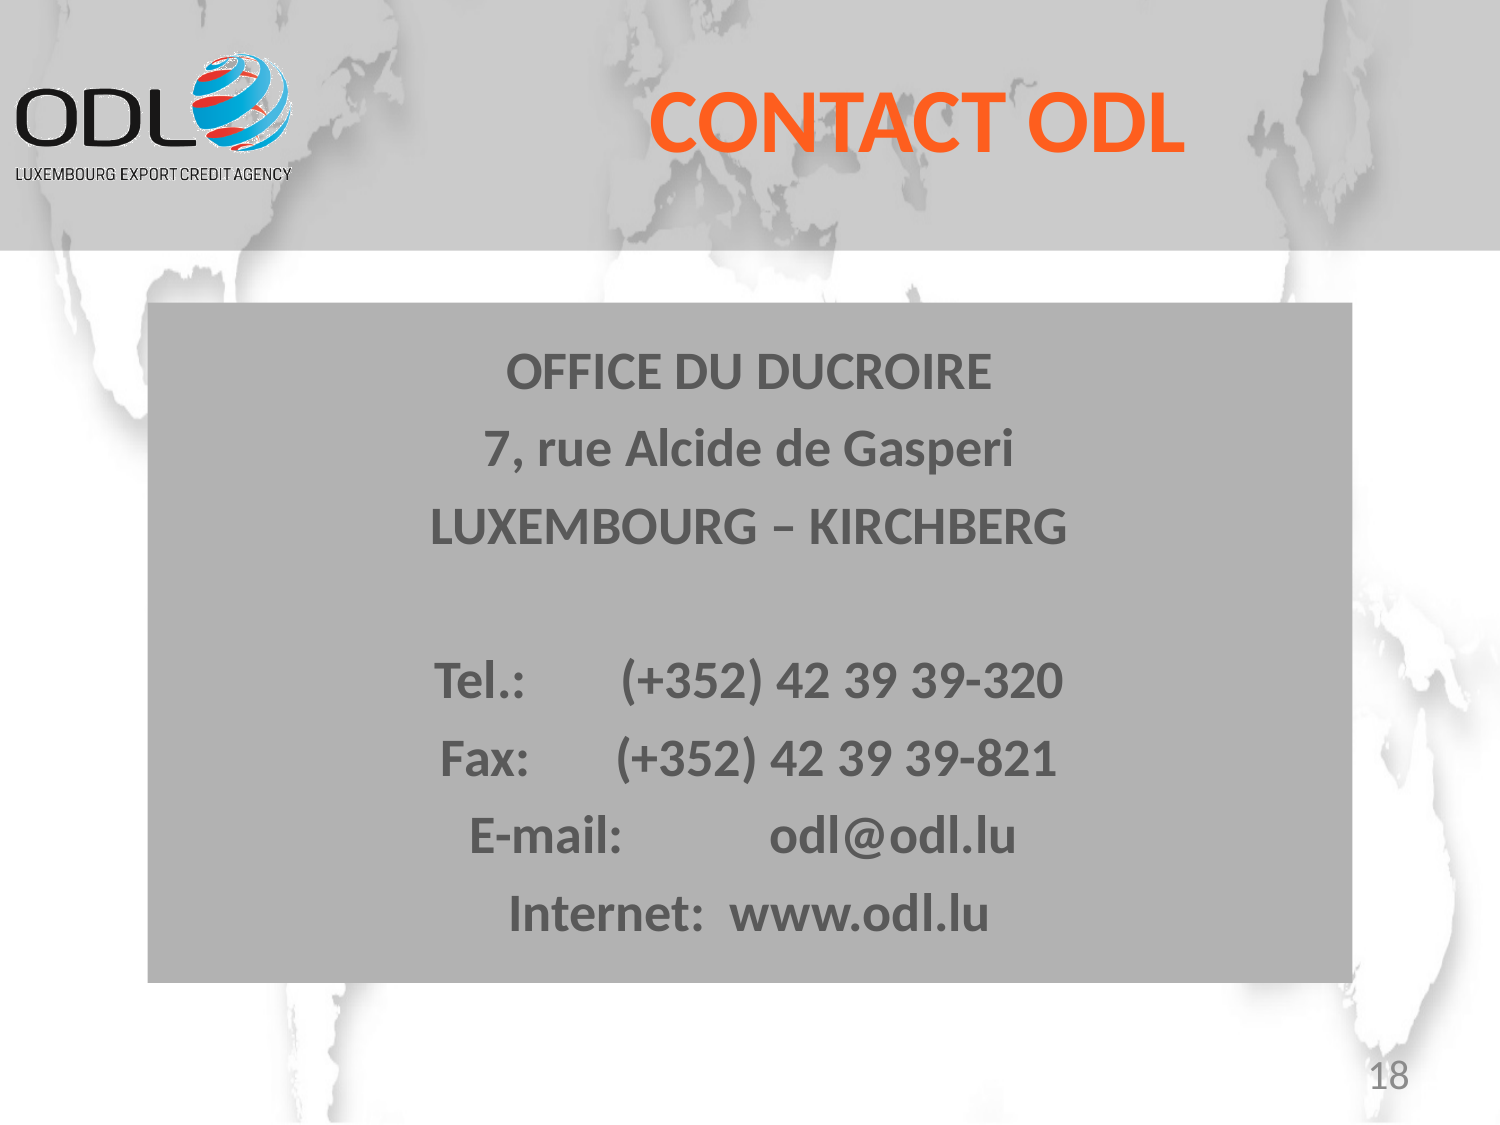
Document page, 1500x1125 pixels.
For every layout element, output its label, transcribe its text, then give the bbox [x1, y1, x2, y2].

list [29, 262, 1471, 1024]
title CONTACT ODL [352, 0, 1500, 233]
slide_number 18 [1074, 1042, 1425, 1103]
picture [0, 0, 349, 240]
